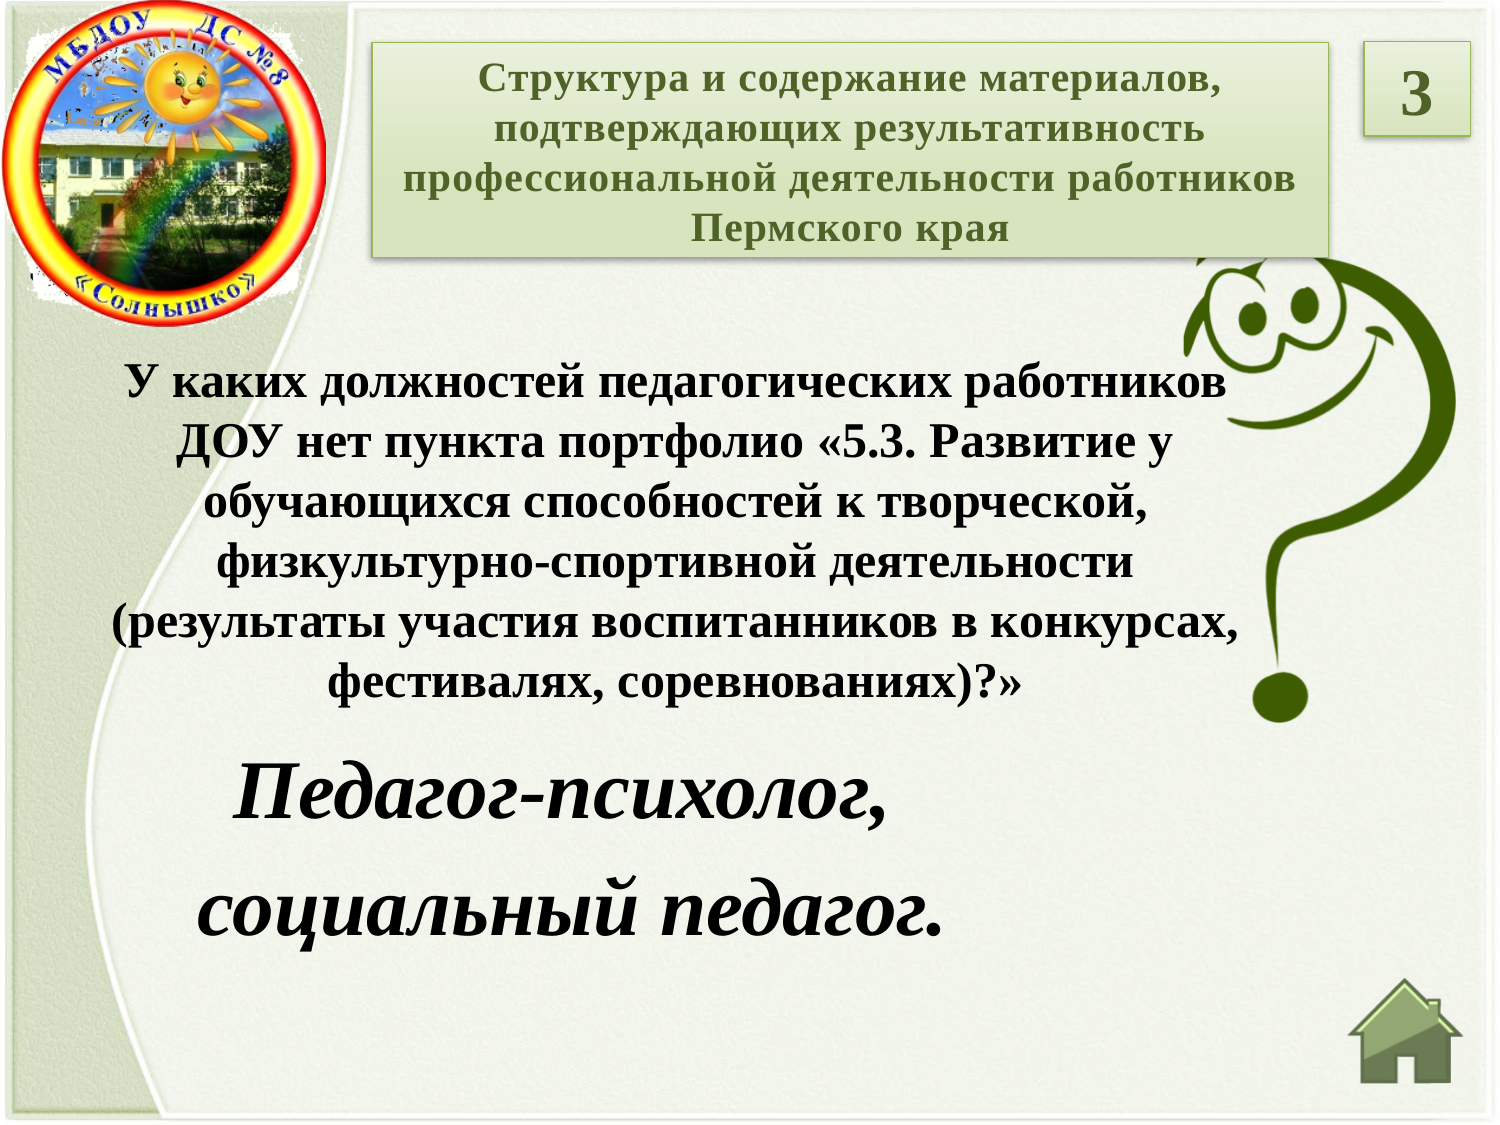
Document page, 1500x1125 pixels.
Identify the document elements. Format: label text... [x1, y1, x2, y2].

picture [0, 0, 1500, 1125]
text_box Педагог-психолог, социальный педагог. [76, 727, 1069, 960]
text_box Структура и содержание материалов, подтверждающих результативность профессиональной деятельности работников Пермского края [371, 42, 1329, 258]
text_box 3 [1363, 41, 1471, 137]
text_box У каких должностей педагогических работников ДОУ нет пункта портфолио «5.3. Развитие у обучающихся способностей к творческой, физкультурно-спортивной деятельности (результаты участия воспитанников в конкурсах, фестивалях, соревнованиях)?» [64, 339, 1178, 715]
